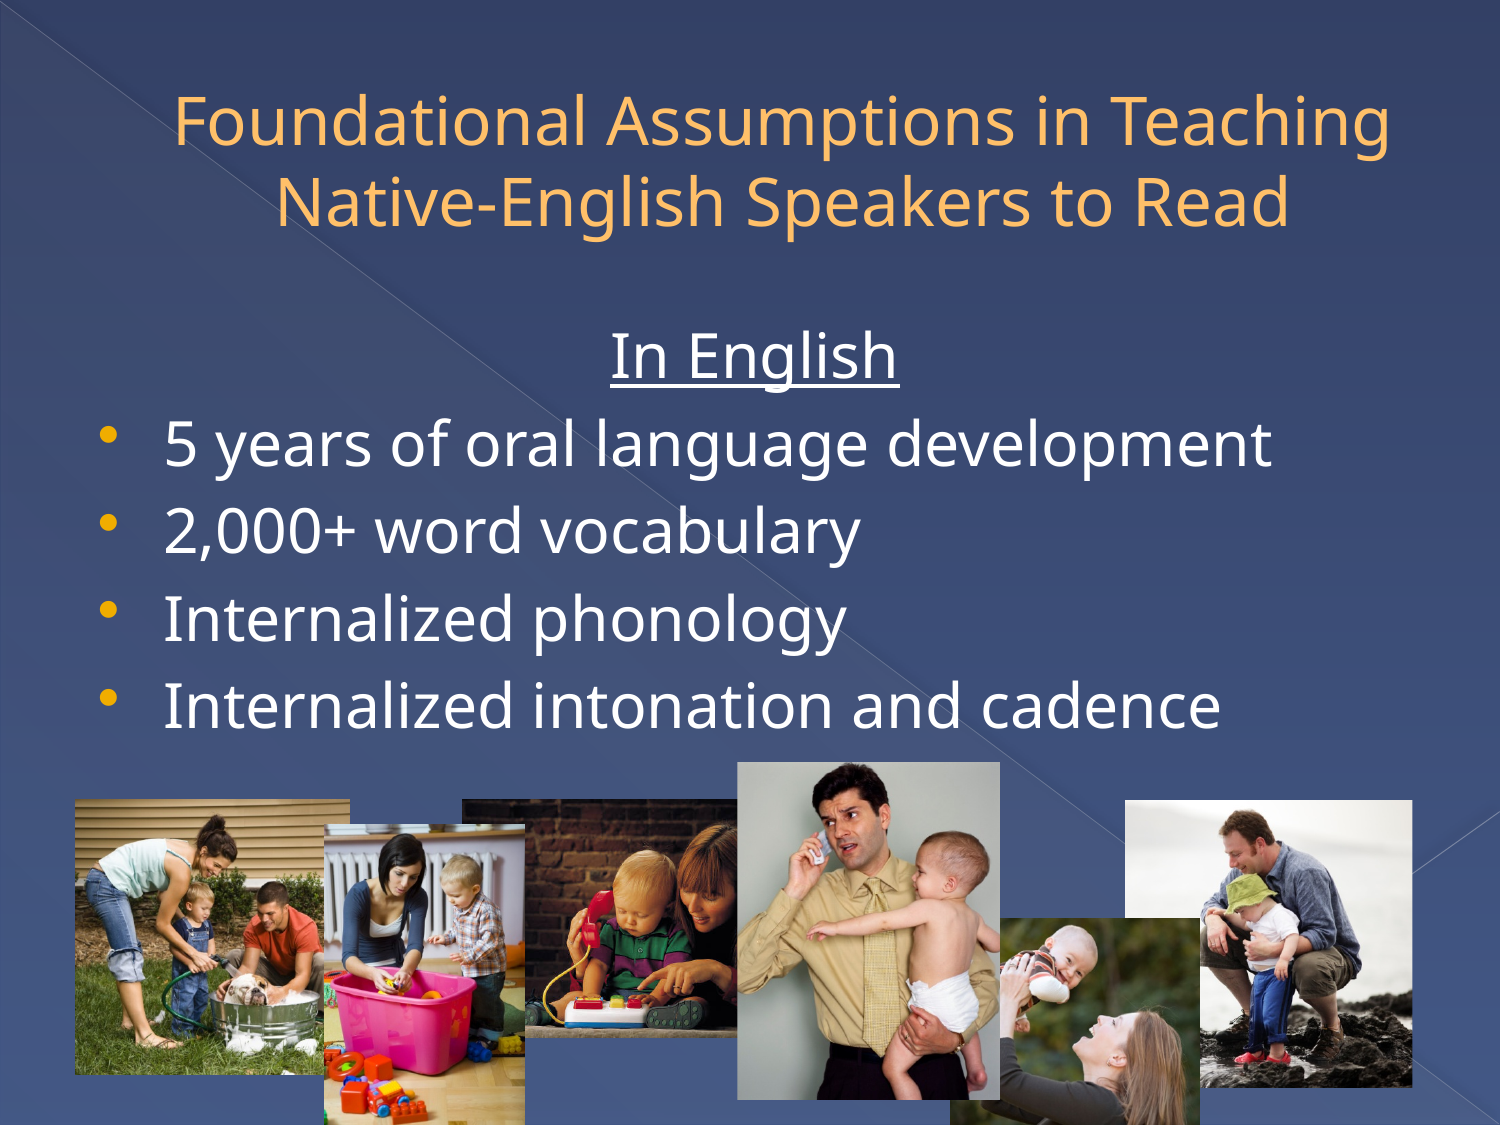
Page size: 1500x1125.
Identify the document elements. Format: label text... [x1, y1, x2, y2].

list In English 5 years of oral language development 2,000+ word vocabulary Internalized phonology Internalized intonation and cadence [75, 308, 1425, 1059]
title Foundational Assumptions in Teaching Native-English Speakers to Read [75, 43, 1425, 274]
picture [74, 762, 1413, 1125]
